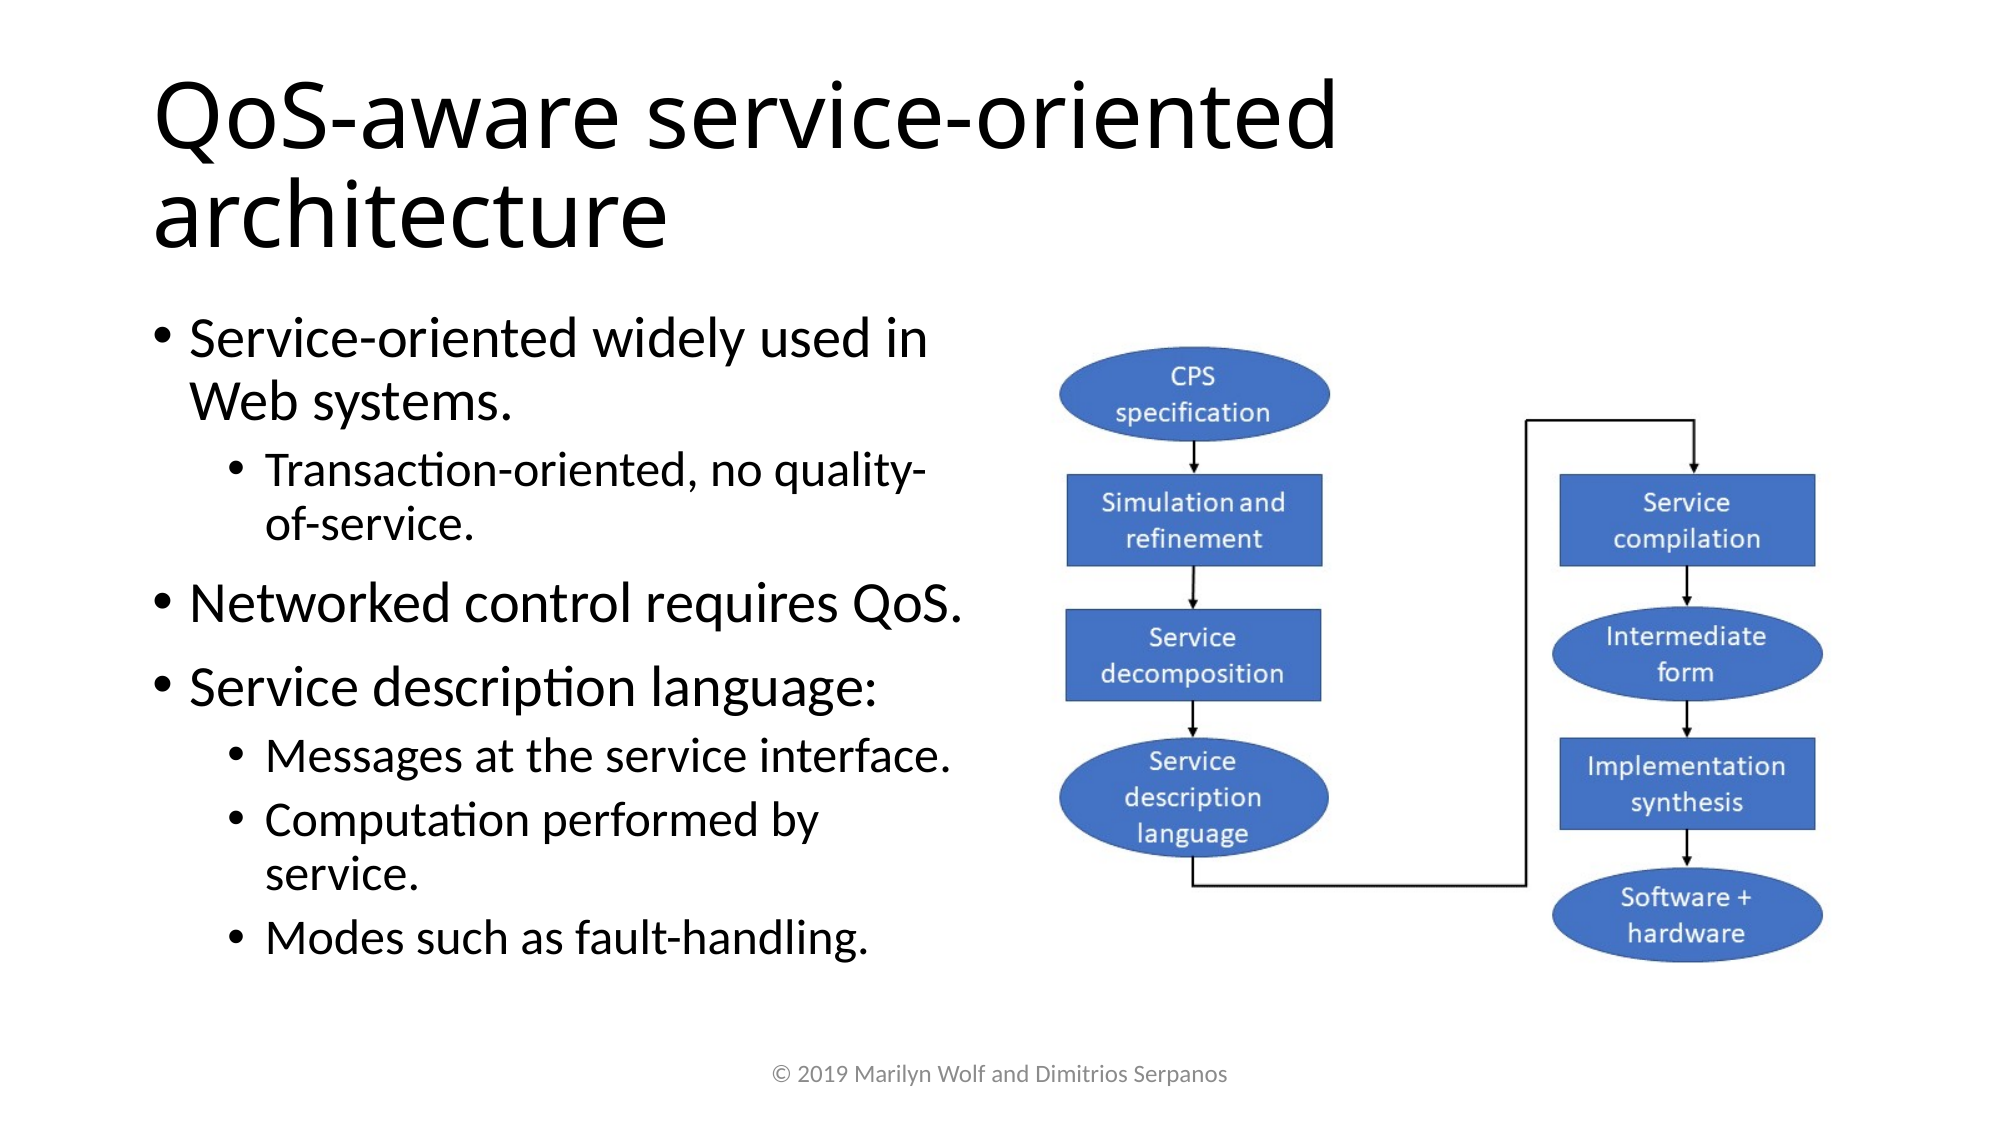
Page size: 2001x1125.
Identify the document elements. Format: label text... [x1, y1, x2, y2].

footer © 2019 Marilyn Wolf and Dimitrios Serpanos [662, 1042, 1338, 1103]
title QoS-aware service-oriented architecture [137, 59, 1863, 278]
list Service-oriented widely used in Web systems. Transaction-oriented, no quality-of-service. Networked control requires QoS. Service description language: Messages at the service interface. Computation performed by service. Modes such as fault-handling. [137, 299, 988, 1014]
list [1012, 323, 1863, 990]
